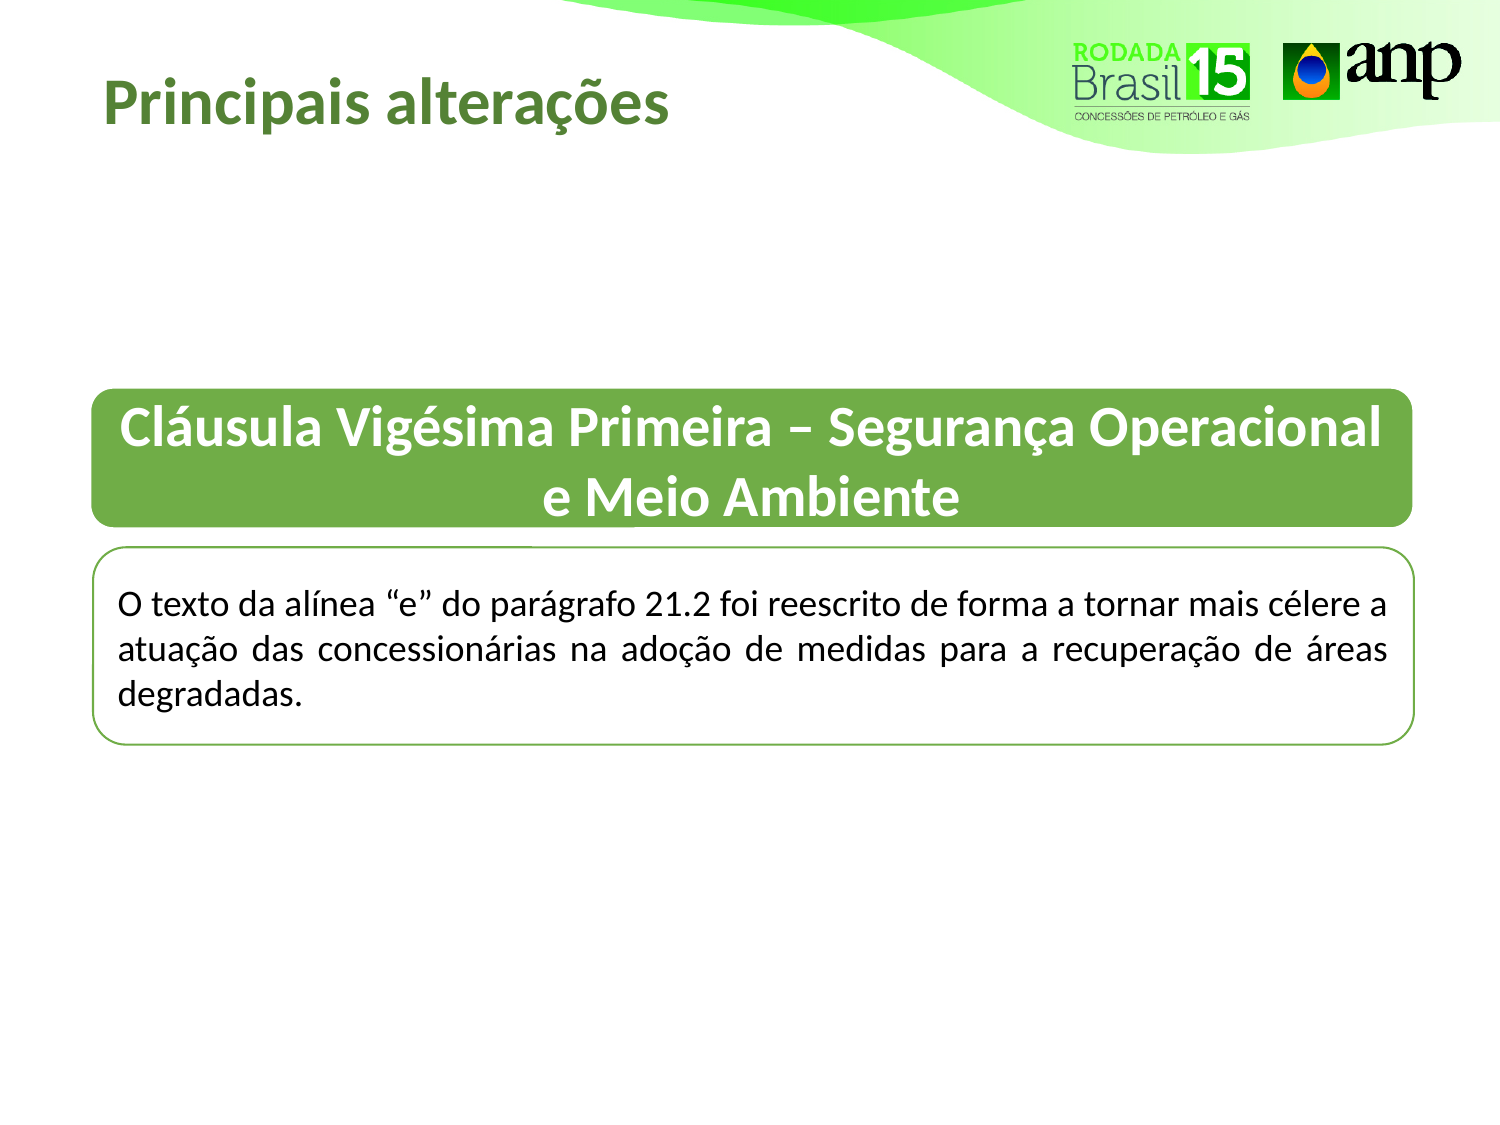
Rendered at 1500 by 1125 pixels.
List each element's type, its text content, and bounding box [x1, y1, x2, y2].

title Principais alterações [88, 59, 752, 237]
text_box O texto da alínea “e” do parágrafo 21.2 foi reescrito de forma a tornar mais célere a atuação das concessionárias na adoção de medidas para a recuperação de áreas degradadas. [91, 546, 1415, 746]
picture [236, 0, 1500, 954]
text_box Cláusula Vigésima Primeira – Segurança Operacional e Meio Ambiente [88, 385, 1416, 531]
